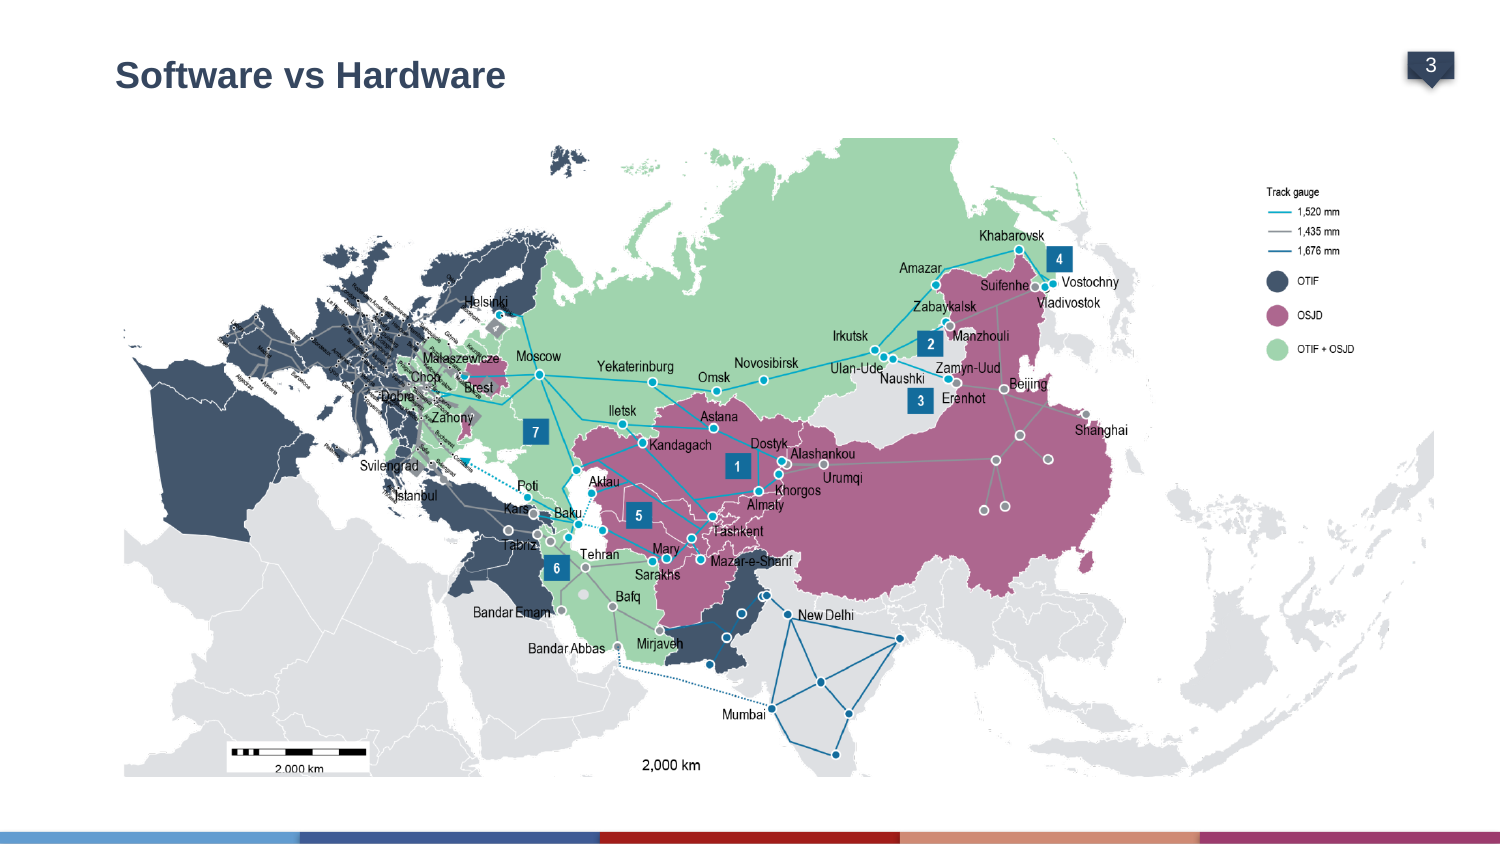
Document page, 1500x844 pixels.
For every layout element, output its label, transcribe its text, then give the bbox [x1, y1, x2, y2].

picture [121, 138, 1434, 777]
title Software vs Hardware [100, 55, 1400, 92]
